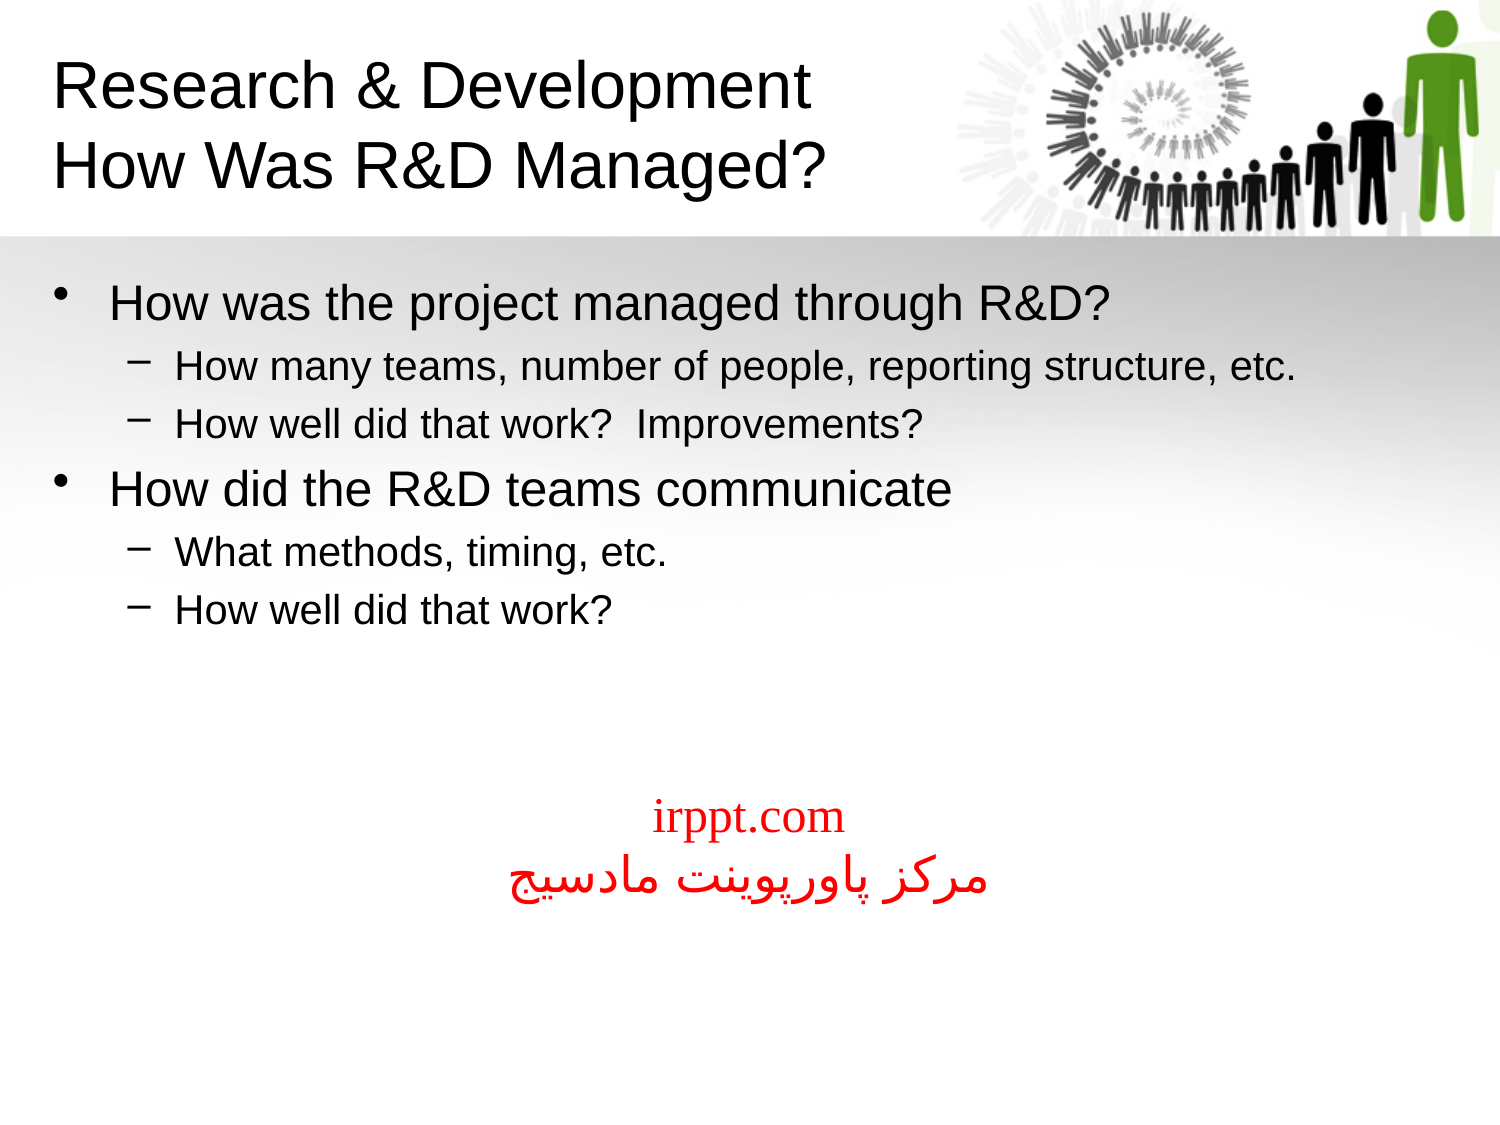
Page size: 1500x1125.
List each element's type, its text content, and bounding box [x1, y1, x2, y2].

list How was the project managed through R&D? How many teams, number of people, reporting structure, etc. How well did that work? Improvements? How did the R&D teams communicate What methods, timing, etc. How well did that work? [37, 262, 1463, 988]
title Research & Development How Was R&D Managed? [37, 21, 1025, 222]
picture [0, 0, 1500, 1125]
text_box irppt.com مرکز پاورپوینت مادسیج [493, 774, 1006, 910]
